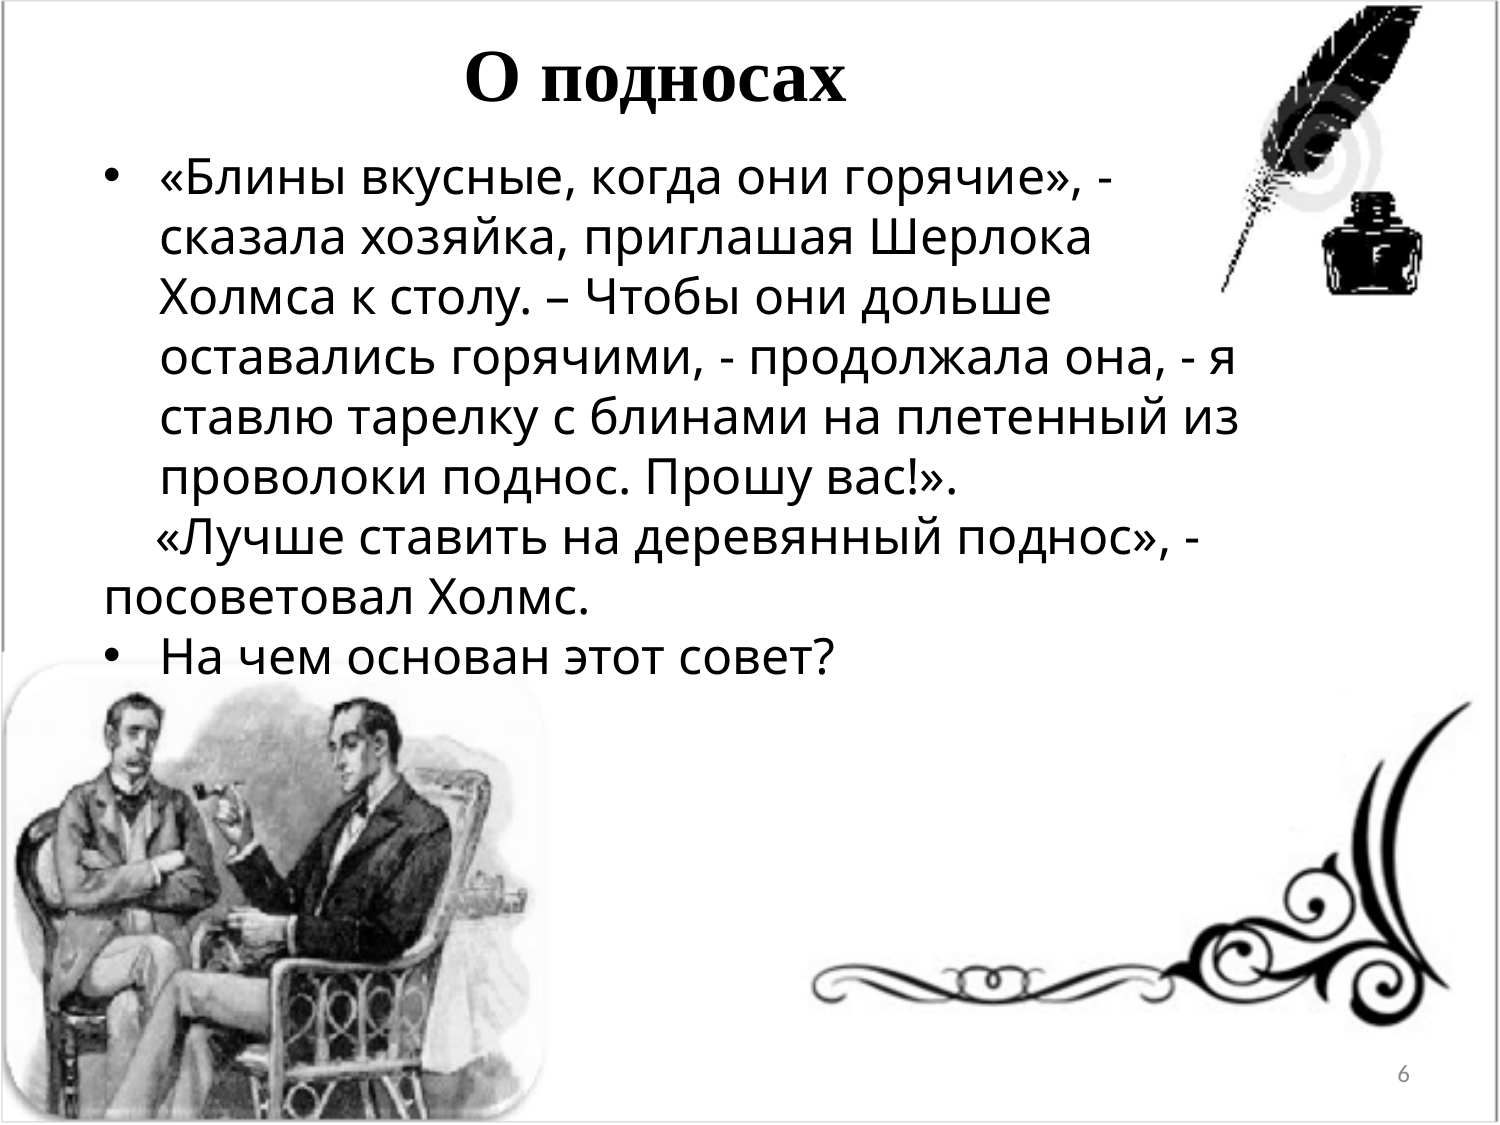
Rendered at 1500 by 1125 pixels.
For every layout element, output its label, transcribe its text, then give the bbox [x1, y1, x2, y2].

picture [0, 0, 1500, 1125]
text_box «Блины вкусные, когда они горячие», - сказала хозяйка, приглашая Шерлока Холмса к столу. – Чтобы они дольше оставались горячими, - продолжала она, - я ставлю тарелку с блинами на плетенный из проволоки поднос. Прошу вас!». «Лучше ставить на деревянный поднос», - посоветовал Холмс. На чем основан этот совет? [88, 101, 1272, 827]
text_box О подносах [159, 19, 1152, 124]
slide_number 6 [1074, 1042, 1425, 1103]
